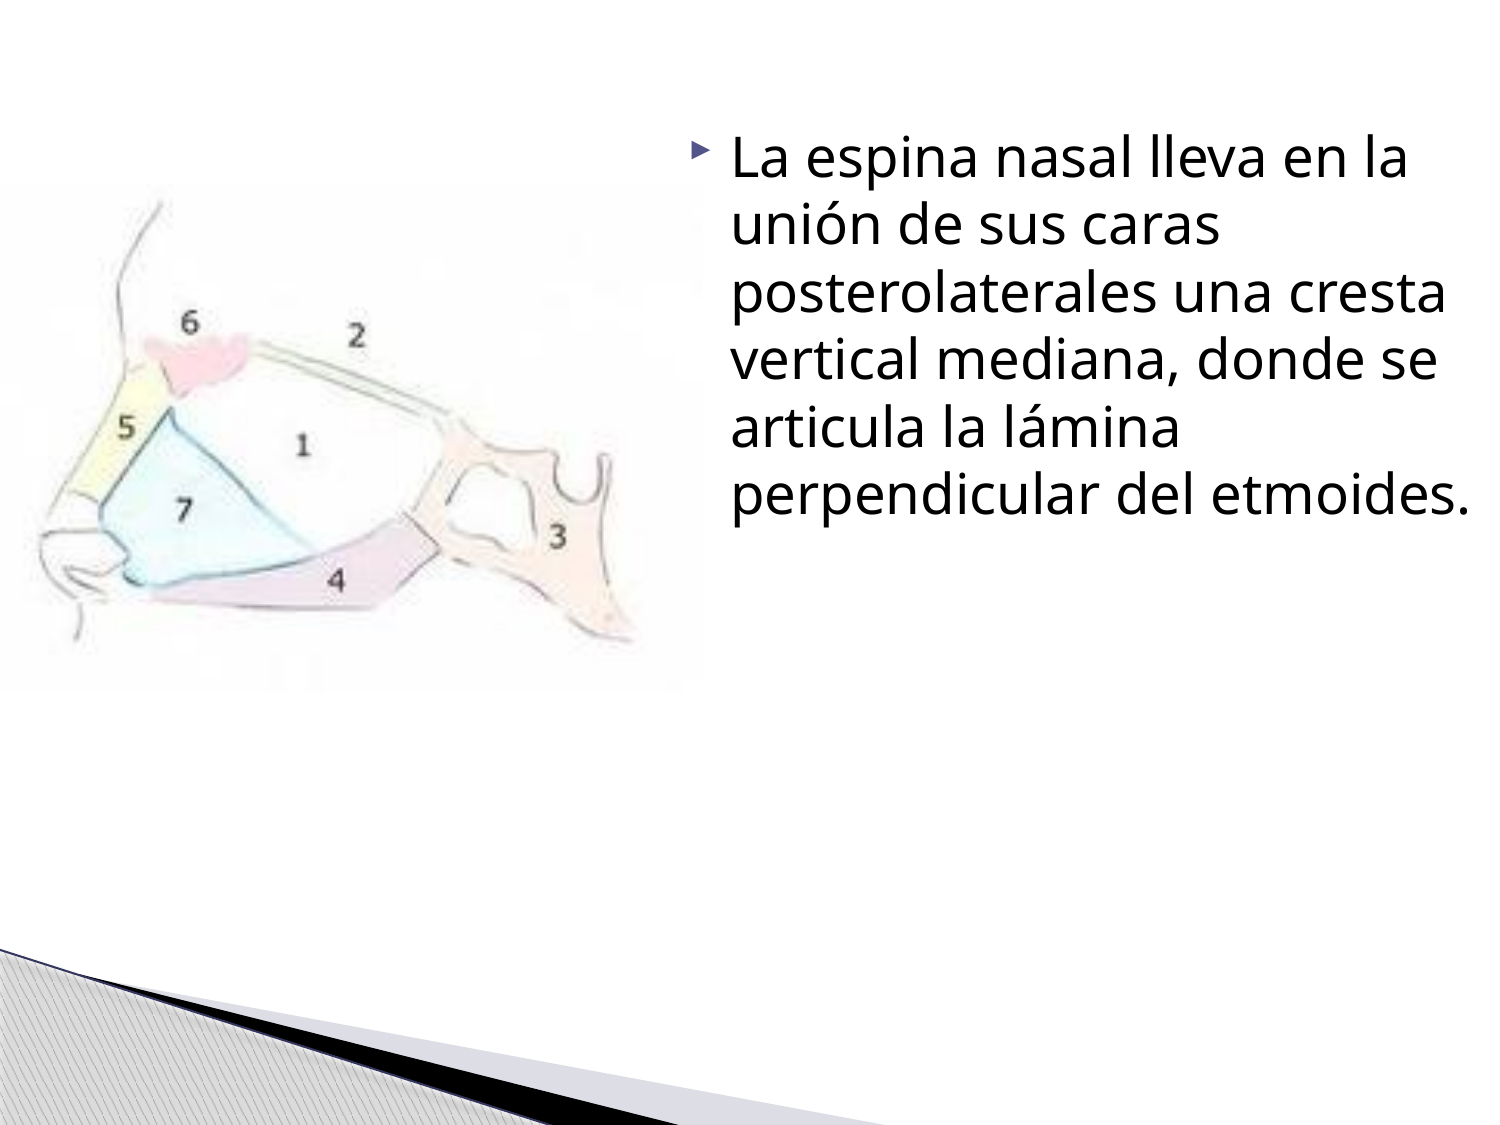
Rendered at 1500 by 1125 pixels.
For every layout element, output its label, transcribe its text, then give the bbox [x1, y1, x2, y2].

list La espina nasal lleva en la unión de sus caras posterolaterales una cresta vertical mediana, donde se articula la lámina perpendicular del etmoides. [655, 113, 1500, 1125]
picture [0, 184, 704, 693]
